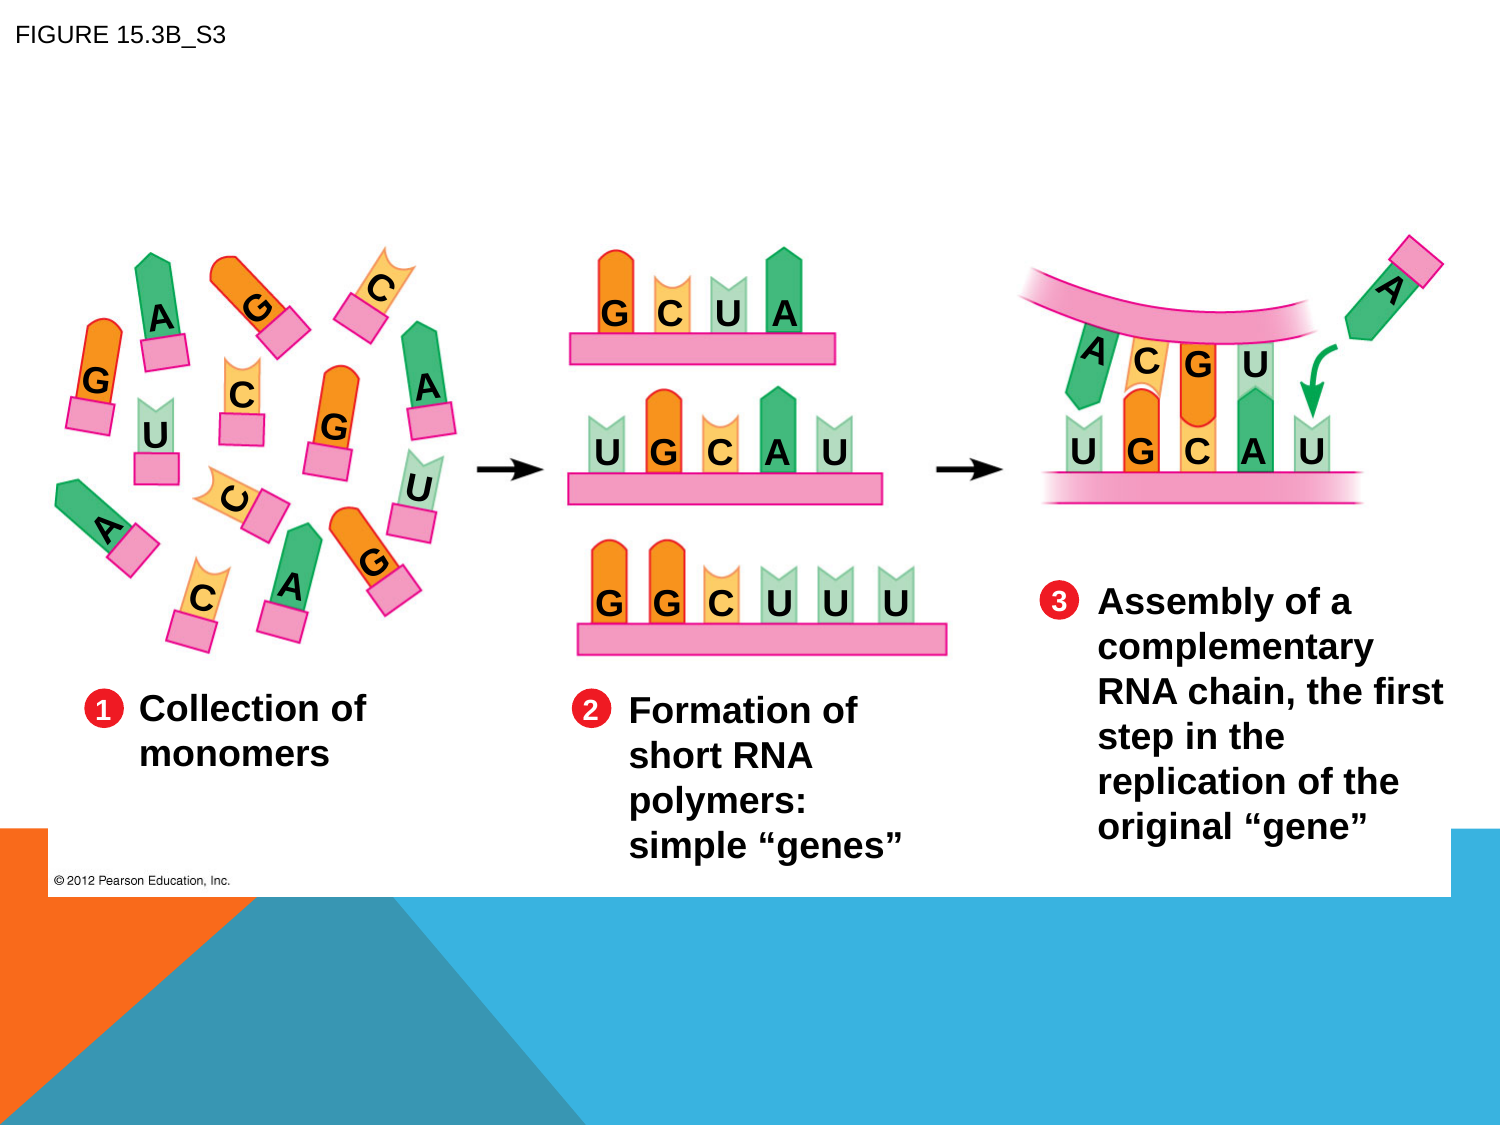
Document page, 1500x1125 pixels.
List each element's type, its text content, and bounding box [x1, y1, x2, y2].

picture [48, 228, 1452, 897]
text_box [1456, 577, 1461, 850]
title Figure 15.3B_s3 [0, 8, 325, 59]
